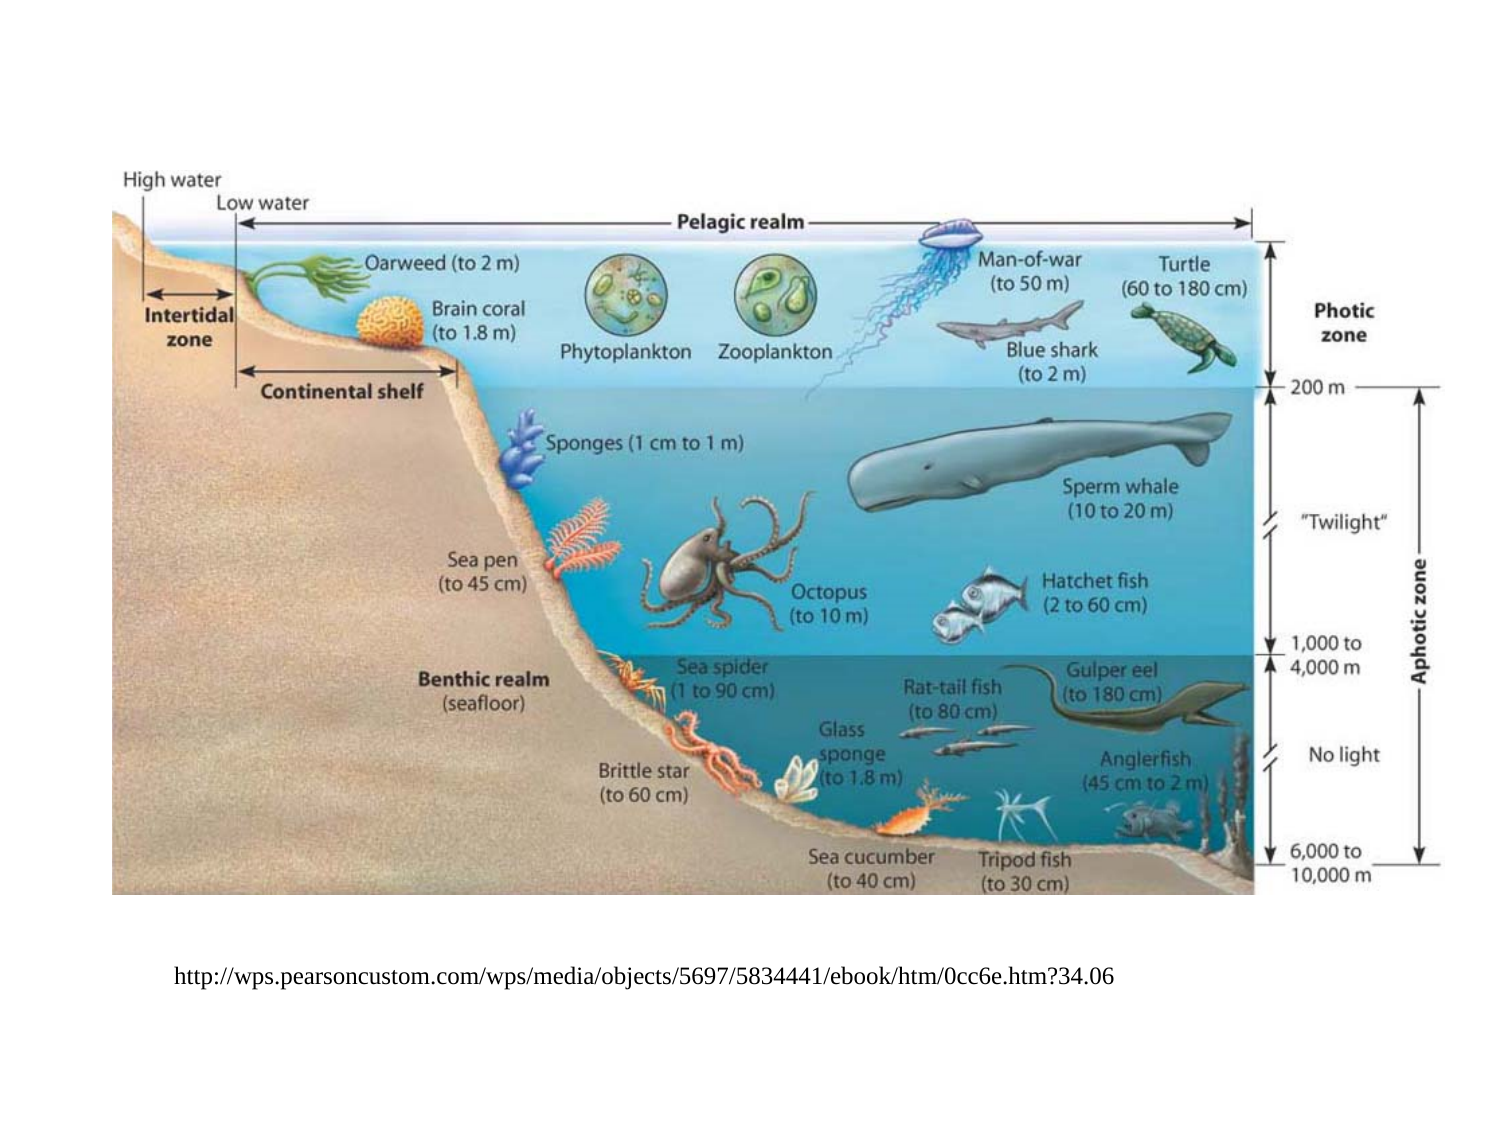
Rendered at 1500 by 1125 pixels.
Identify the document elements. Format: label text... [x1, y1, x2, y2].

text_box http://wps.pearsoncustom.com/wps/media/objects/5697/5834441/ebook/htm/0cc6e.htm?34.06 [159, 952, 1218, 997]
picture [112, 170, 1445, 895]
